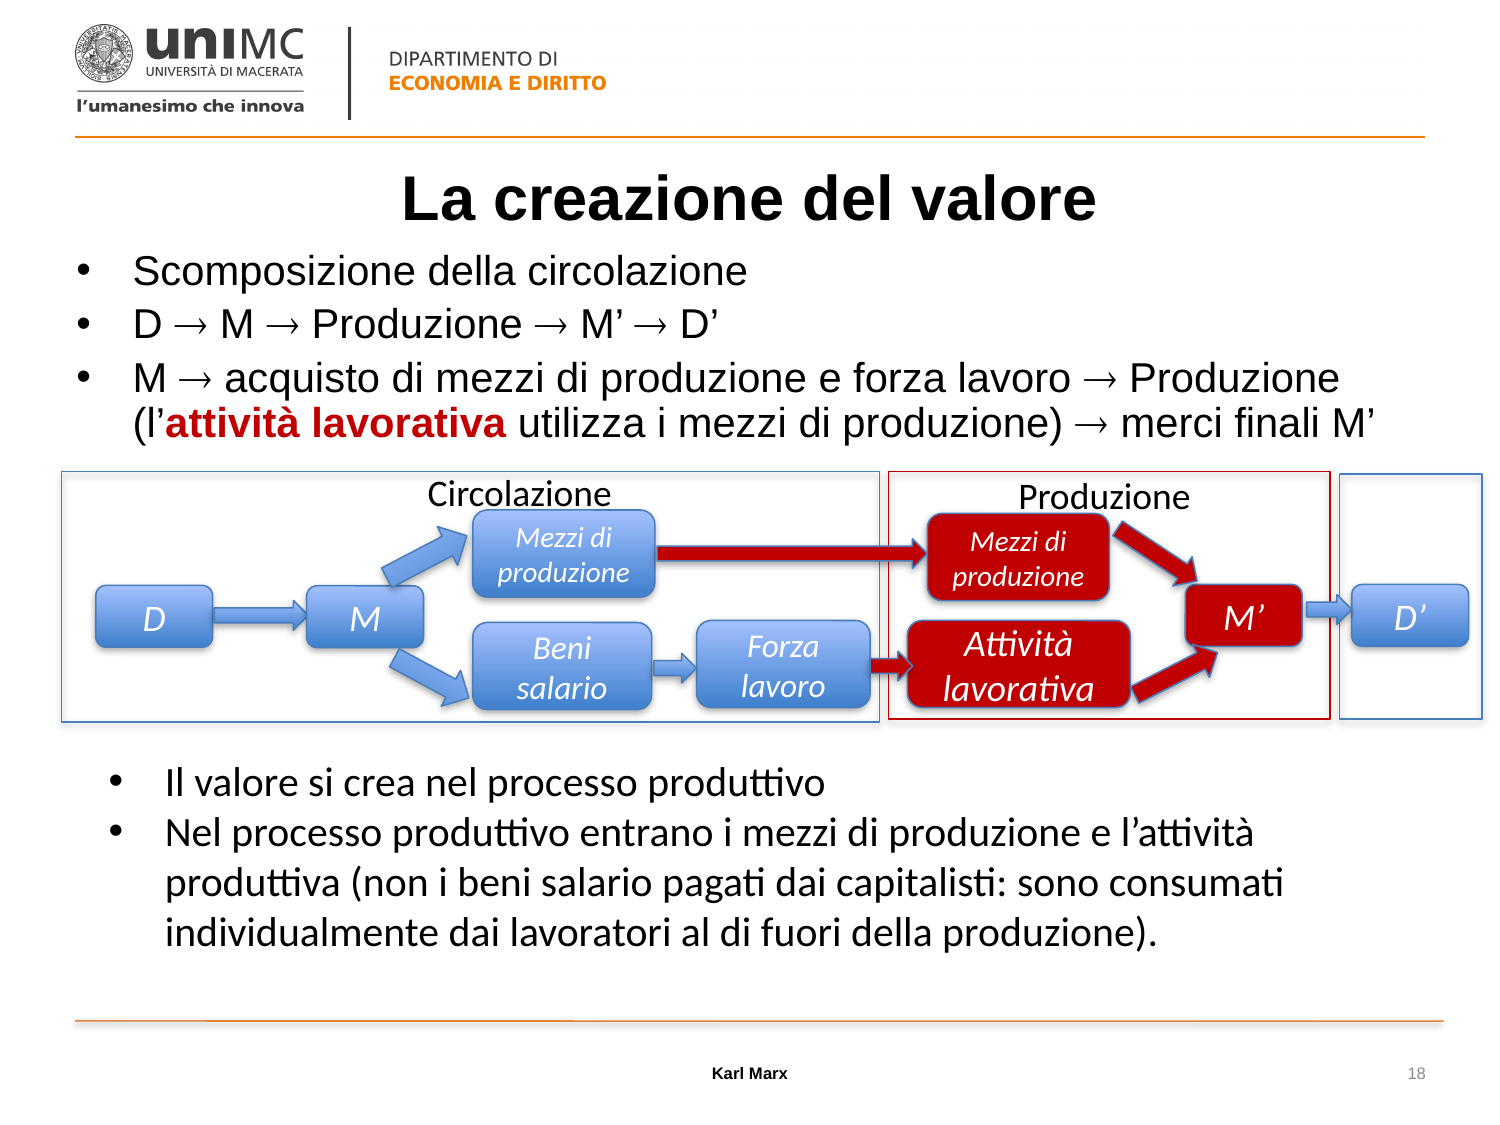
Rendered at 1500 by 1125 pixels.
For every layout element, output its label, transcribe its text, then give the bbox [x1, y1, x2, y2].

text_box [61, 460, 1469, 723]
slide_number 18 [1091, 1042, 1442, 1103]
text_box Il valore si crea nel processo produttivo Nel processo produttivo entrano i mezzi di produzione e l’attività produttiva (non i beni salario pagati dai capitalisti: sono consumati individualmente dai lavoratori al di fuori della produzione). [93, 747, 1407, 963]
picture [75, 24, 1425, 138]
title La creazione del valore [75, 149, 1425, 241]
list Scomposizione della circolazione D  M  Produzione  M’  D’ M  acquisto di mezzi di produzione e forza lavoro  Produzione (l’attività lavorativa utilizza i mezzi di produzione)  merci finali M’ [61, 242, 1412, 459]
text_box [1473, 473, 1483, 720]
footer Karl Marx [512, 1042, 988, 1103]
